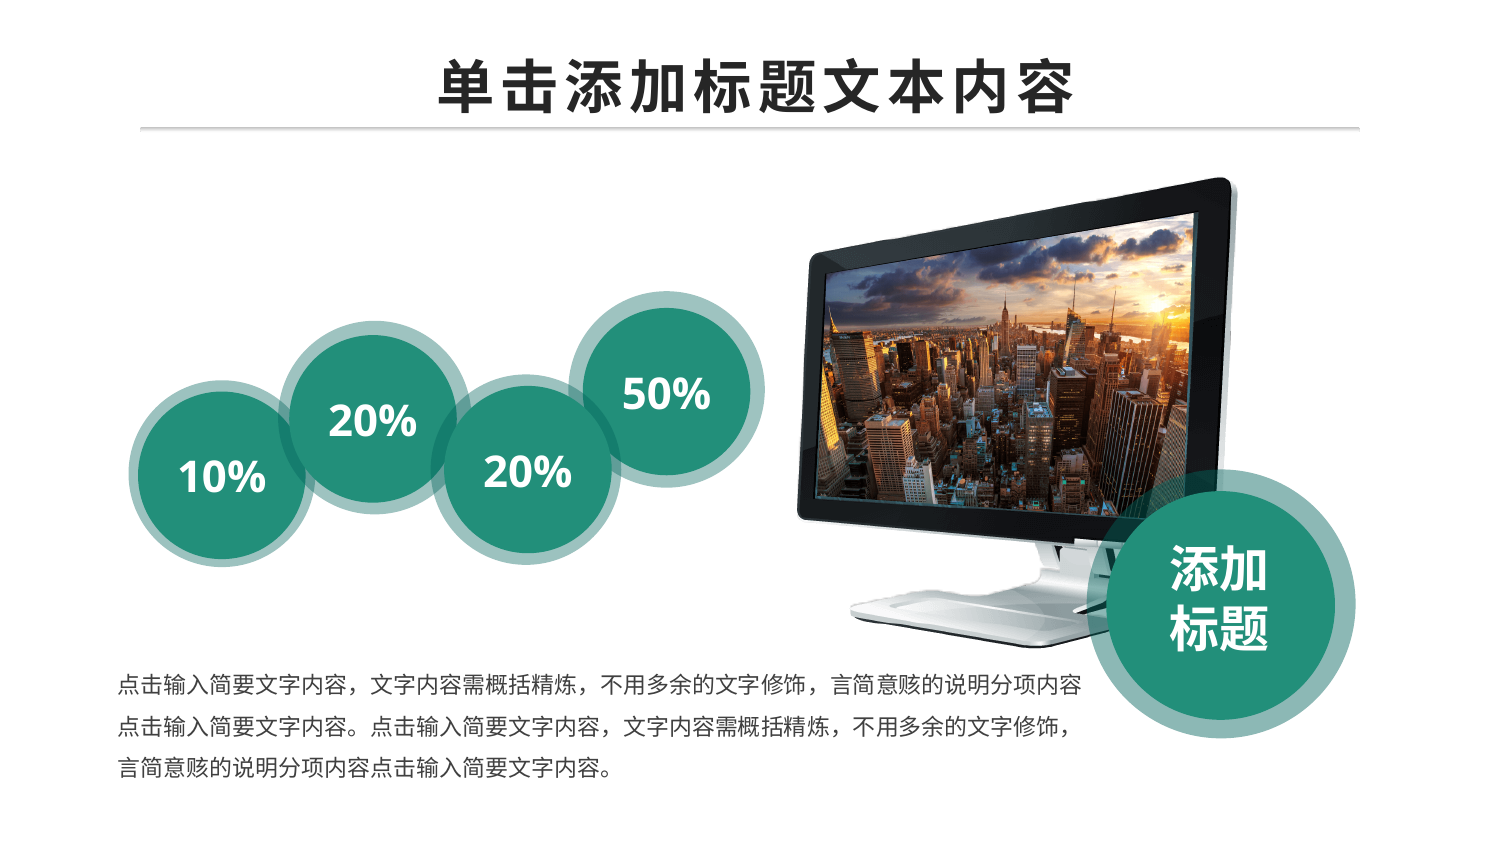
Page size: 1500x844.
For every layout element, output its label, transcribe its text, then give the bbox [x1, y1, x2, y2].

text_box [128, 379, 316, 568]
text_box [1086, 469, 1356, 739]
text_box 单击添加标题文本内容 [265, 44, 1246, 126]
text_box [430, 374, 622, 566]
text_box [768, 163, 1267, 662]
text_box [568, 290, 763, 488]
text_box 点击输入简要文字内容，文字内容需概括精炼，不用多余的文字修饰，言简意赅的说明分项内容点击输入简要文字内容。点击输入简要文字内容，文字内容需概括精炼，不用多余的文字修饰，言简意赅的说明分项内容点击输入简要文字内容。 [106, 651, 1105, 787]
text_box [277, 320, 472, 515]
